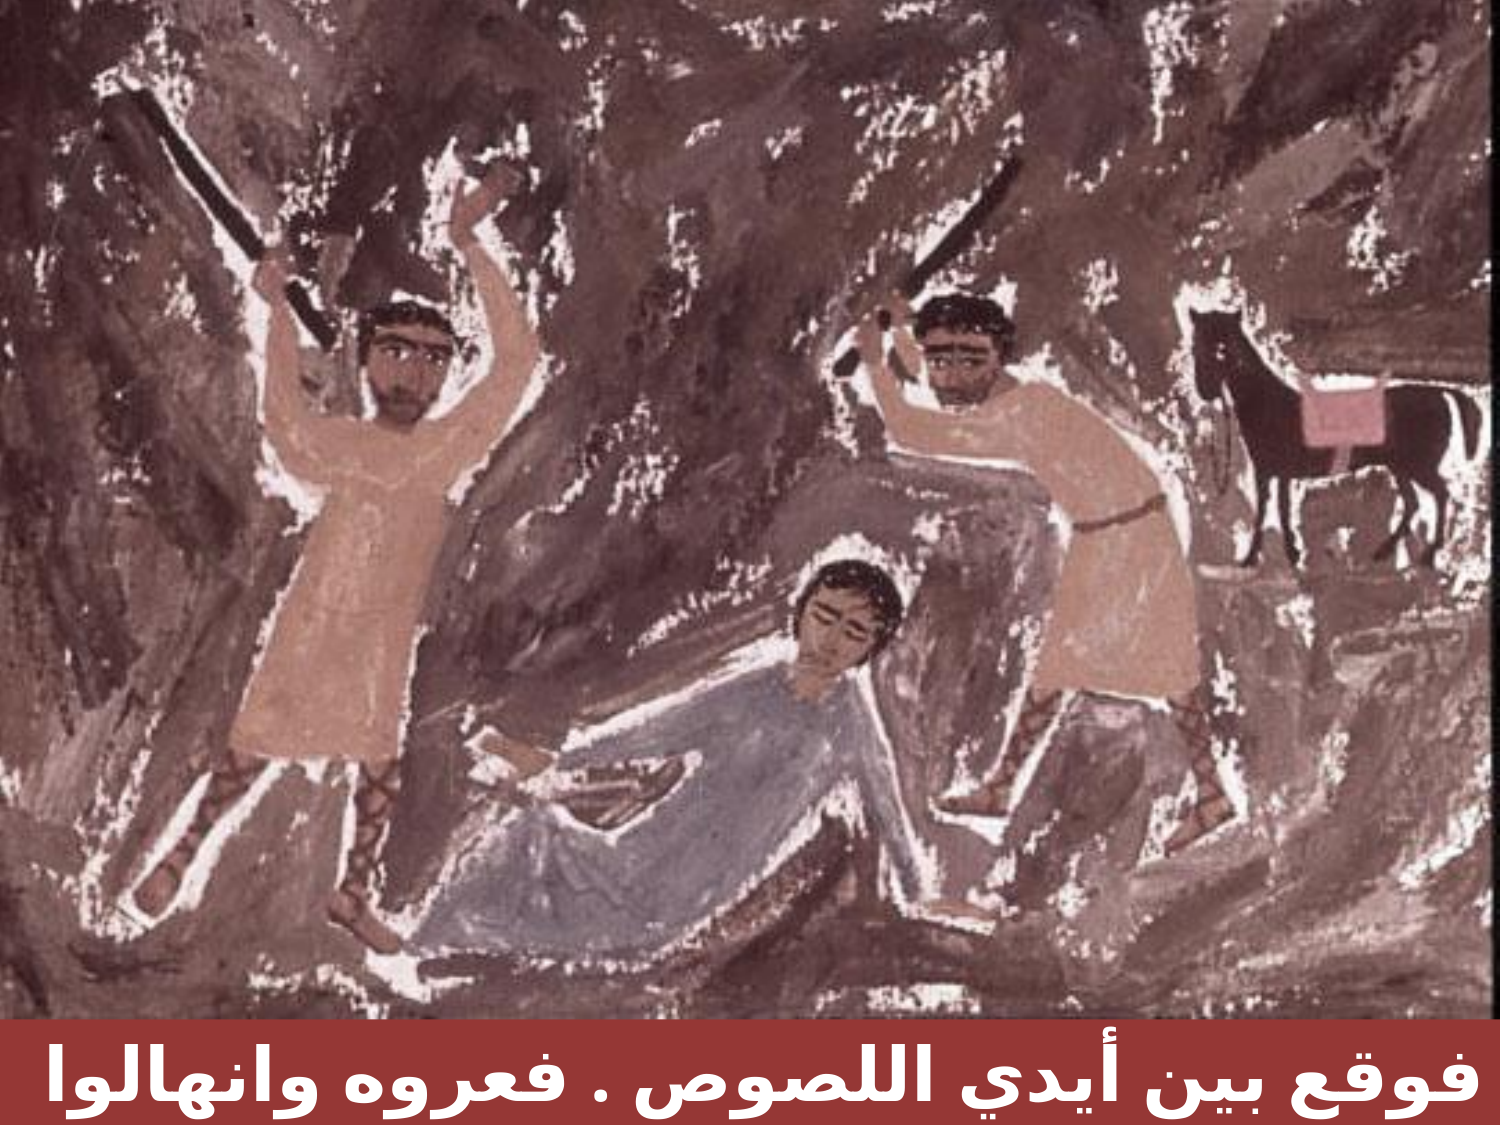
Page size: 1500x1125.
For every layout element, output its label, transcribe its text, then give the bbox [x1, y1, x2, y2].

picture [0, 0, 1500, 1020]
text_box فوقع بين أيدي اللصوص . فعروه وانهالوا عليه بالضرب [0, 1026, 1500, 1125]
